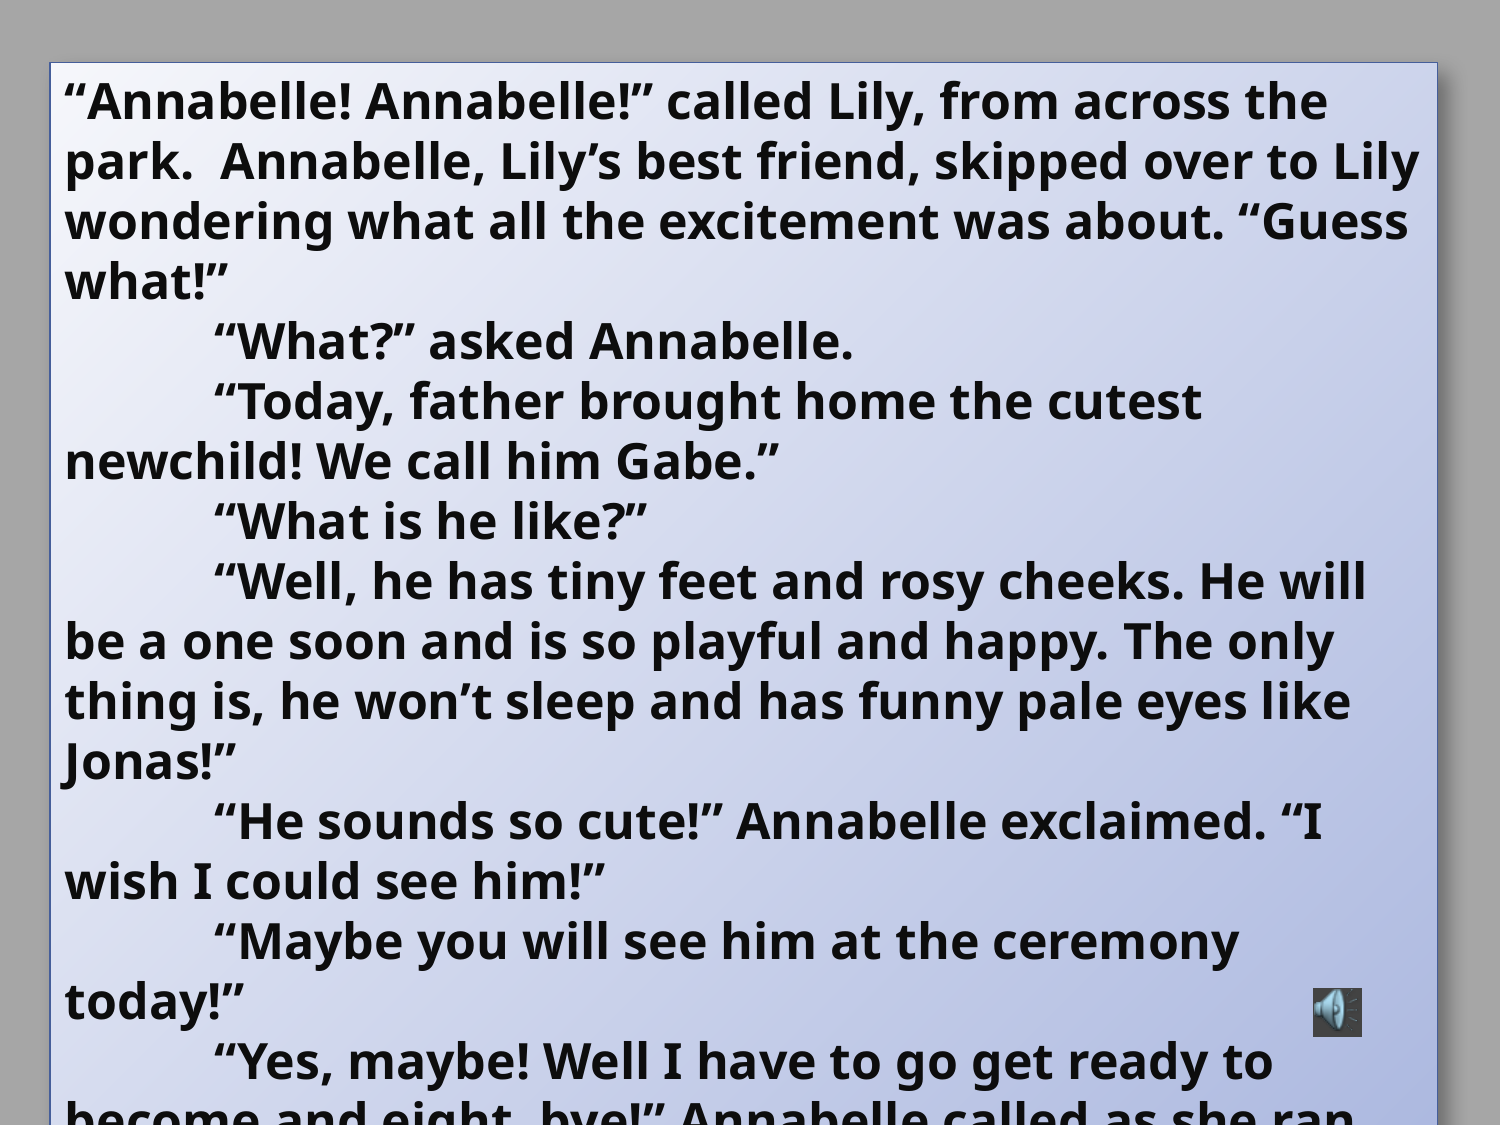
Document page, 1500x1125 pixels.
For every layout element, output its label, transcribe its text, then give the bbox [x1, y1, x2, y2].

text_box “Annabelle! Annabelle!” called Lily, from across the park. Annabelle, Lily’s best friend, skipped over to Lily wondering what all the excitement was about. “Guess what!” “What?” asked Annabelle. “Today, father brought home the cutest newchild! We call him Gabe.” “What is he like?” “Well, he has tiny feet and rosy cheeks. He will be a one soon and is so playful and happy. The only thing is, he won’t sleep and has funny pale eyes like Jonas!” “He sounds so cute!” Annabelle exclaimed. “I wish I could see him!” “Maybe you will see him at the ceremony today!” “Yes, maybe! Well I have to go get ready to become and eight, bye!” Annabelle called as she ran off. “Bye!” [49, 62, 1438, 1125]
picture [1312, 987, 1363, 1038]
